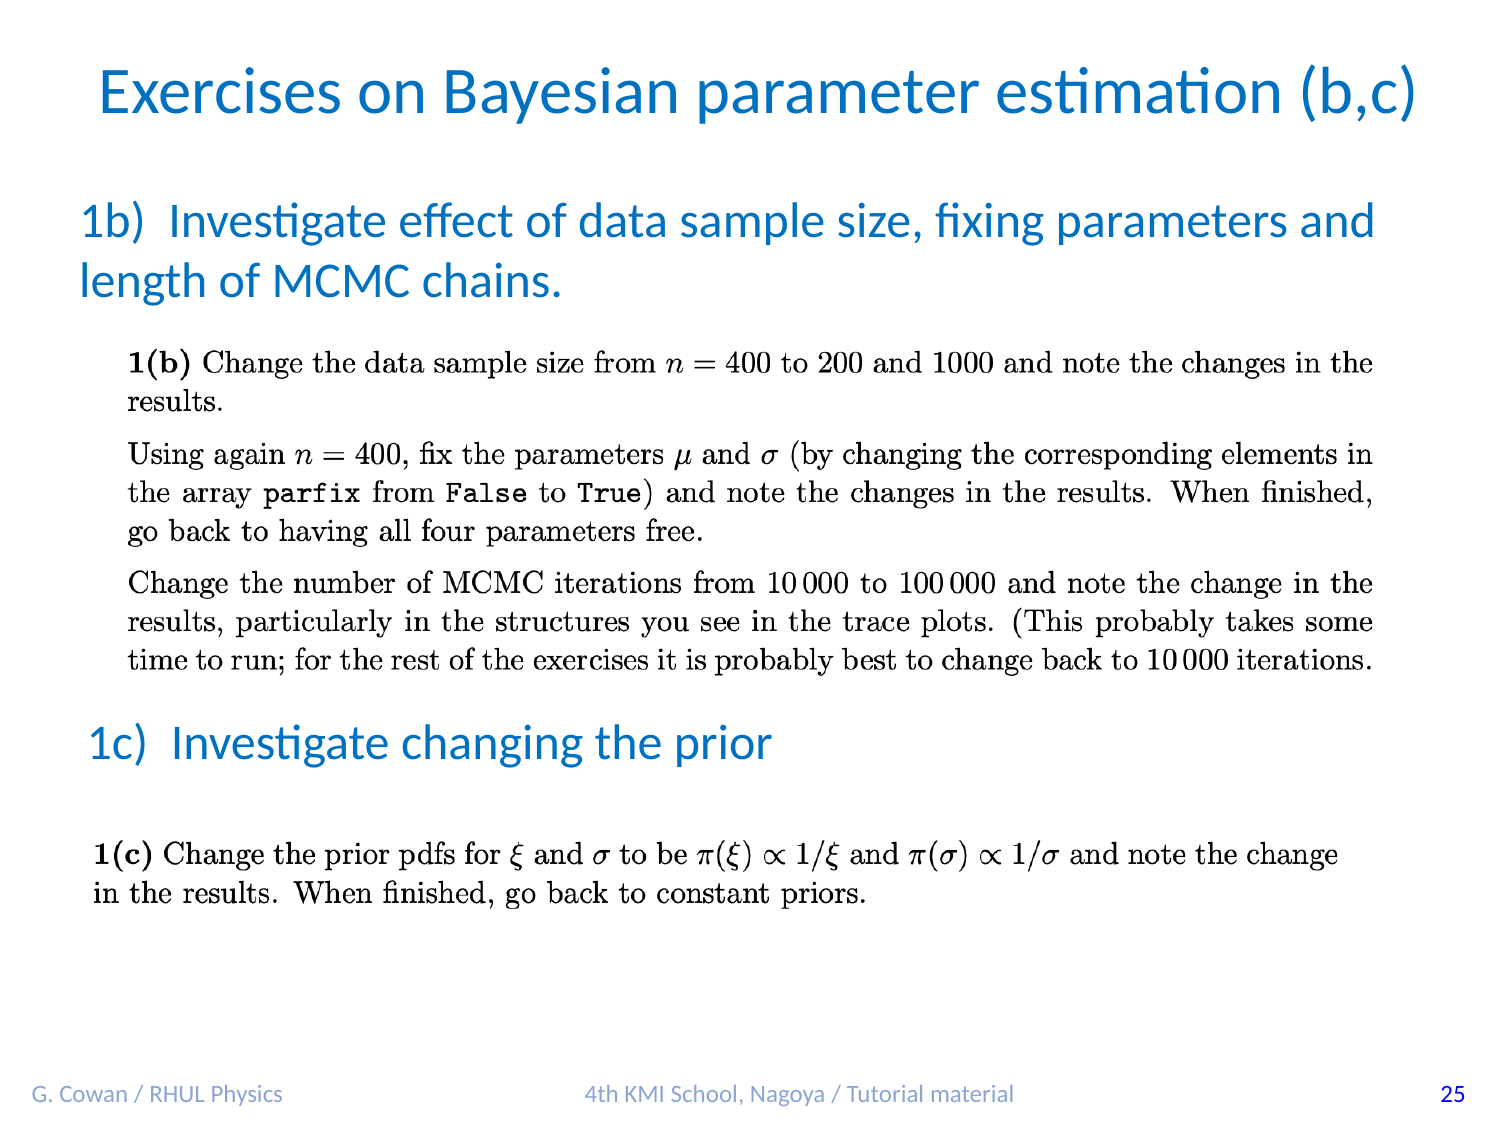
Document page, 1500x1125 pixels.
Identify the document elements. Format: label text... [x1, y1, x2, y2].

text_box Exercises on Bayesian parameter estimation (b,c) [84, 39, 1435, 134]
footer 4th KMI School, Nagoya / Tutorial material [338, 1062, 1262, 1123]
slide_number G. Cowan / RHUL Physics [16, 1062, 338, 1123]
picture [76, 824, 1352, 921]
text_box 1c) Investigate changing the prior [71, 701, 789, 777]
text_box 1b) Investigate effect of data sample size, fixing parameters and length of MCMC chains. [64, 180, 1450, 315]
picture [112, 328, 1388, 690]
slide_number 25 [1262, 1062, 1481, 1123]
